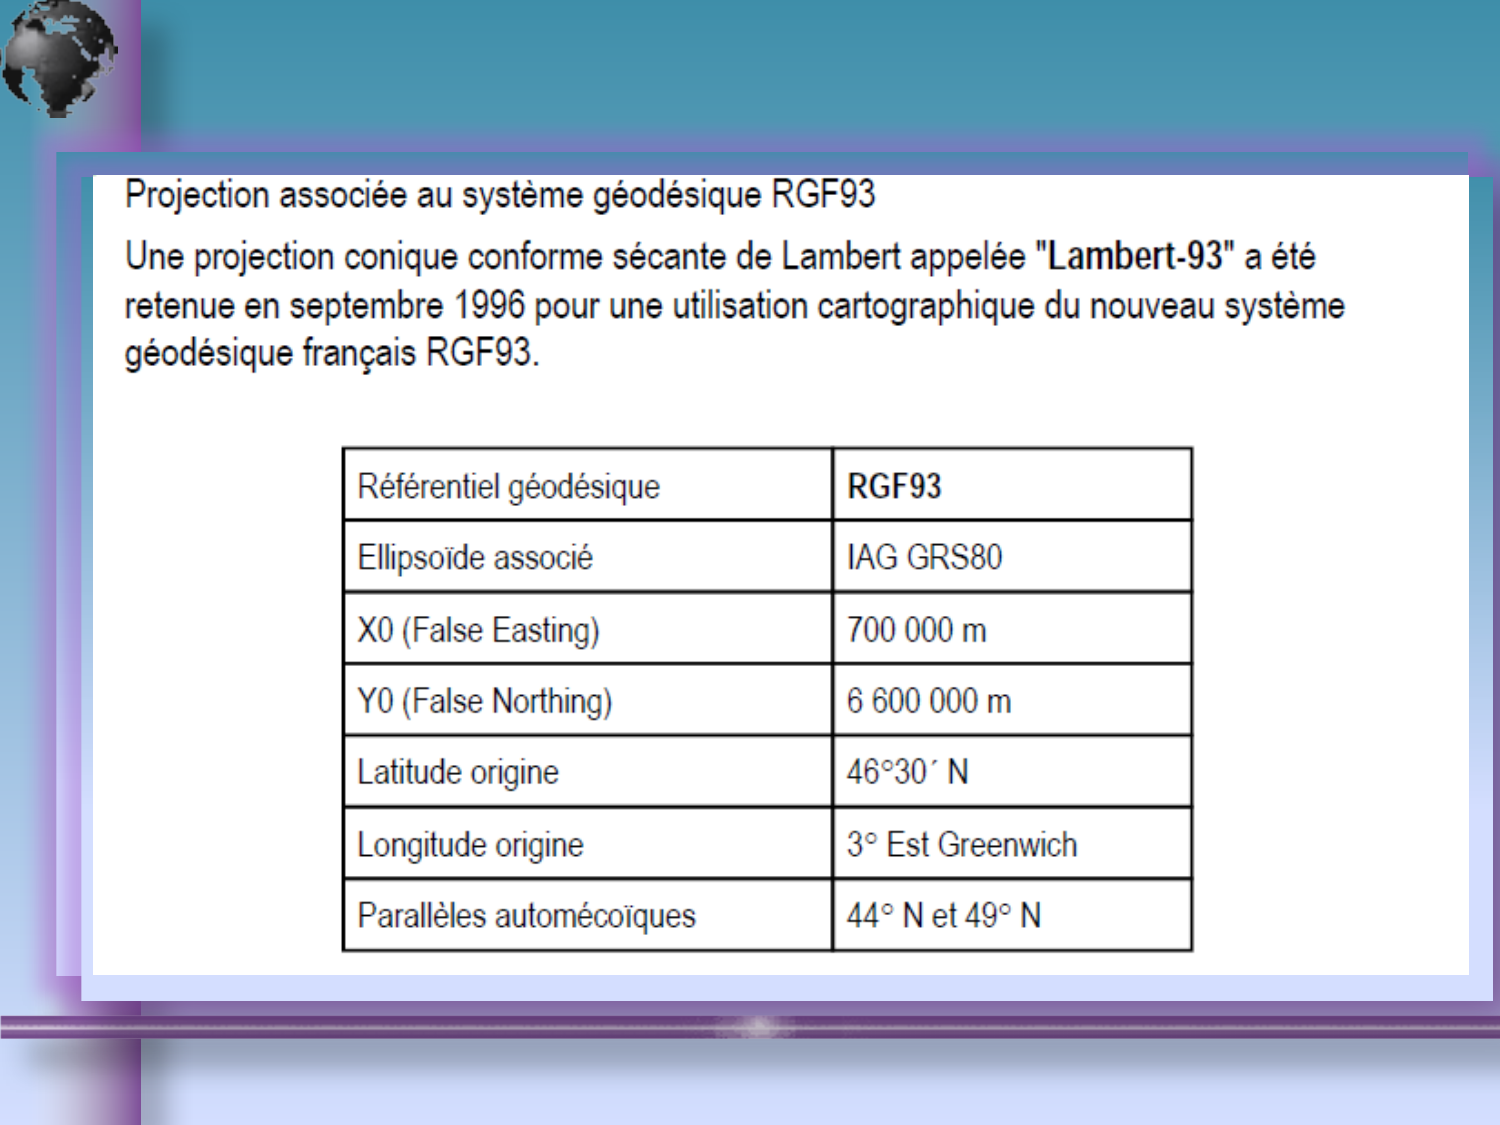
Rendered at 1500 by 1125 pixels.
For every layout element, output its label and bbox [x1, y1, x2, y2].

picture [56, 152, 1494, 1001]
